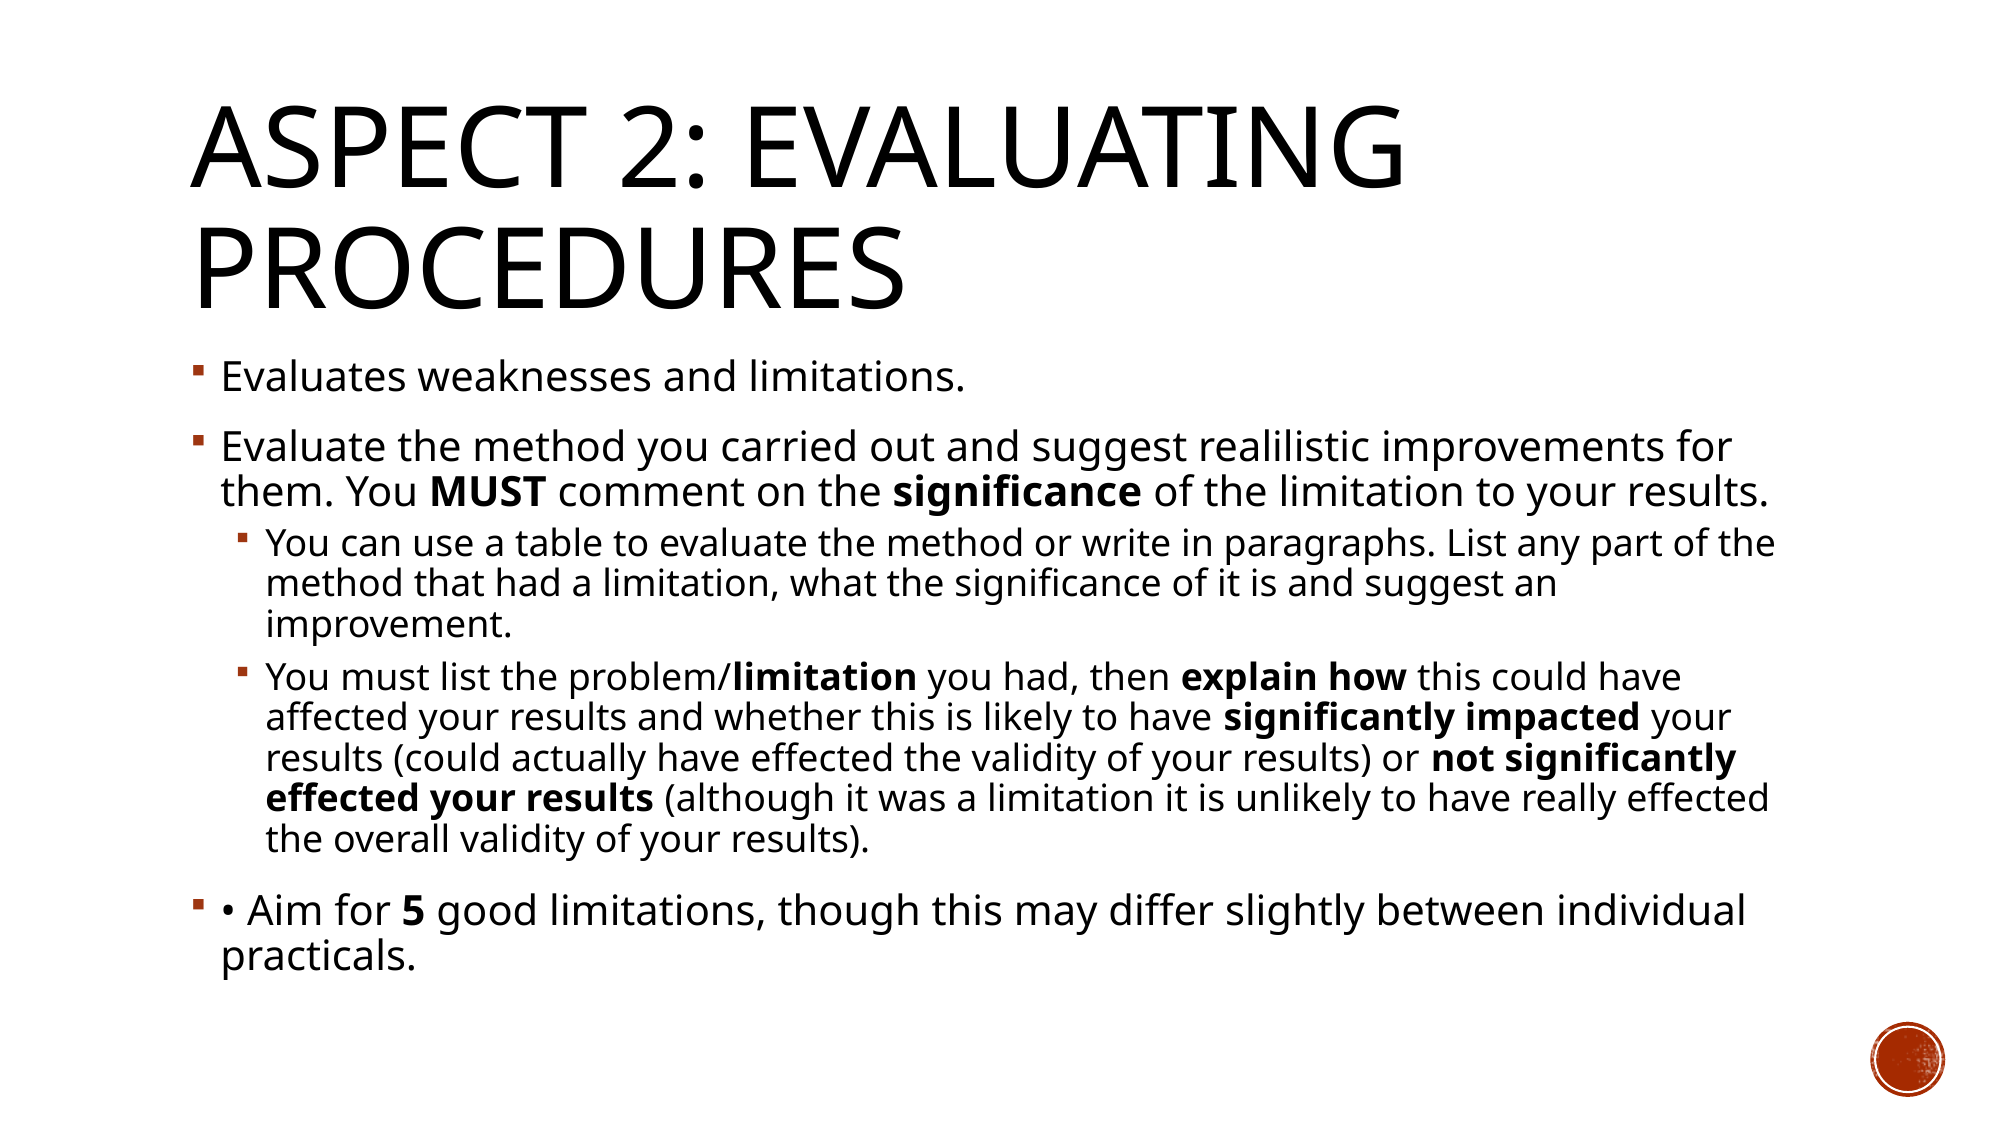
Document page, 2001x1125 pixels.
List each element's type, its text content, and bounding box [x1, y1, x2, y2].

title Aspect 2: Evaluating procedures [175, 79, 1826, 344]
list Evaluates weaknesses and limitations. Evaluate the method you carried out and suggest realilistic improvements for them. You MUST comment on the significance of the limitation to your results. You can use a table to evaluate the method or write in paragraphs. List any part of the method that had a limitation, what the significance of it is and suggest an improvement. You must list the problem/limitation you had, then explain how this could have affected your results and whether this is likely to have significantly impacted your results (could actually have effected the validity of your results) or not significantly effected your results (although it was a limitation it is unlikely to have really effected the overall validity of your results). • Aim for 5 good limitations, though this may differ slightly between individual practicals. [175, 348, 1826, 1013]
